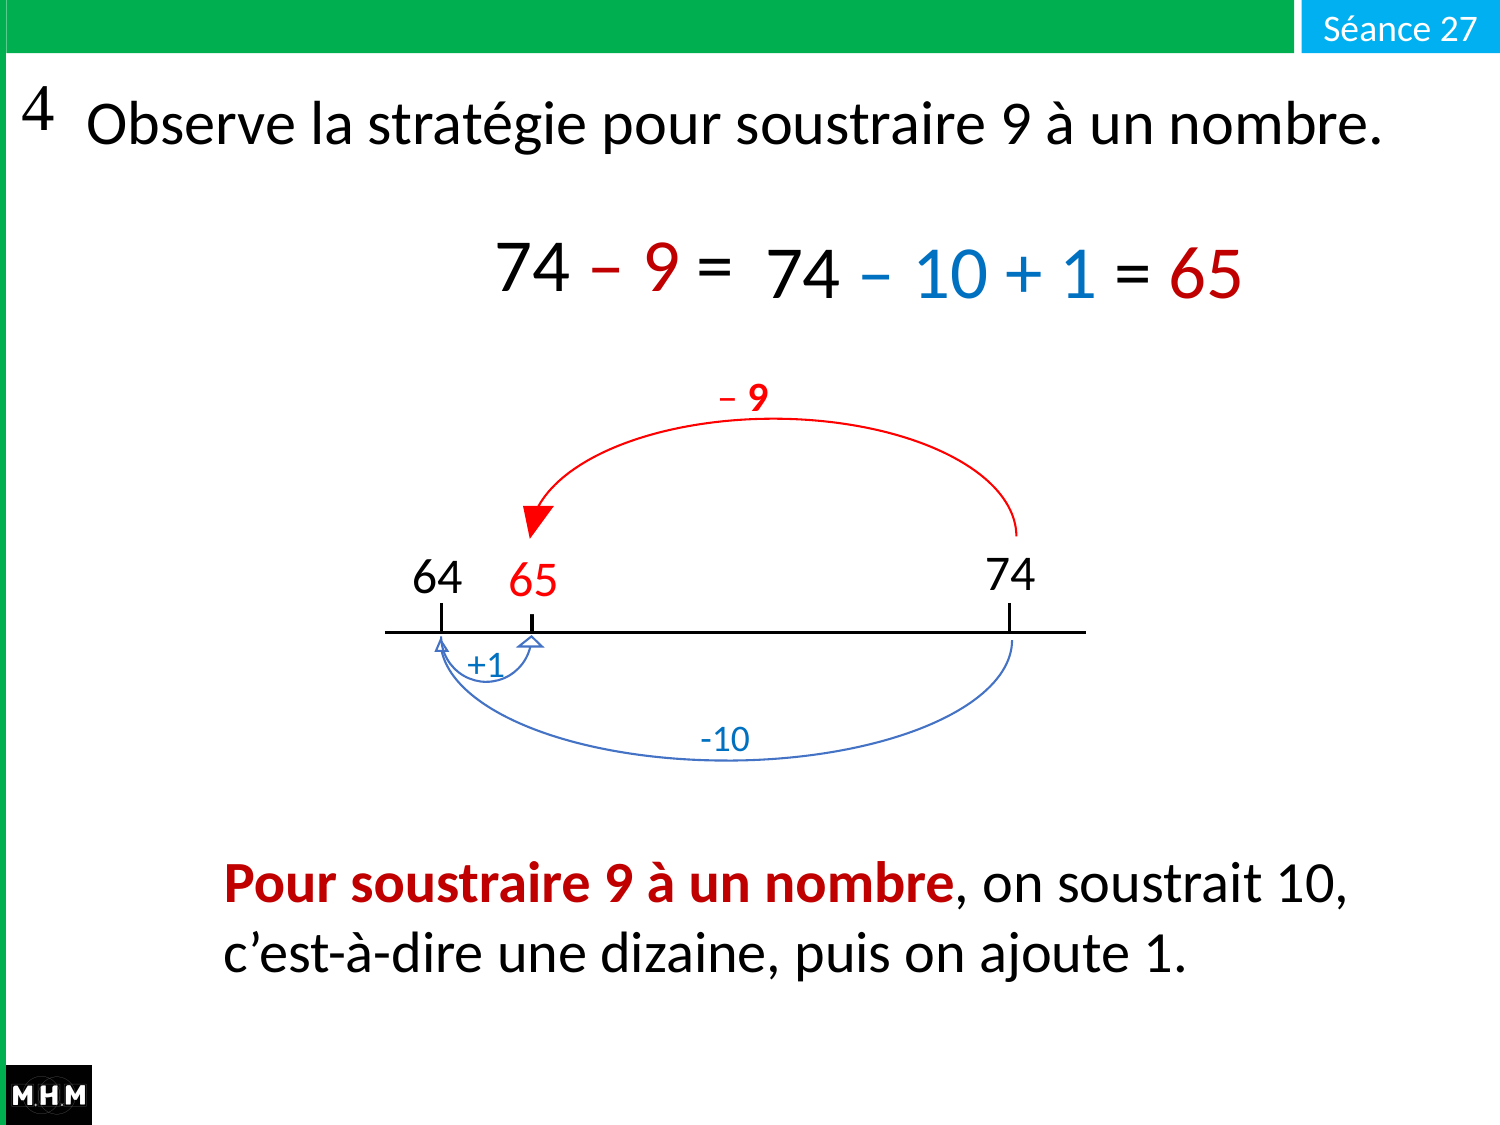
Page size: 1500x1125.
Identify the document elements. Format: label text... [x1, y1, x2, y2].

text_box 64 [397, 536, 486, 611]
text_box [529, 635, 545, 655]
text_box [466, 692, 610, 752]
text_box 74 [970, 533, 1120, 609]
text_box [434, 638, 452, 676]
text_box [523, 422, 702, 537]
text_box 74 – 9 = [479, 208, 750, 314]
title Observe la stratégie pour soustraire 9 à un nombre. [71, 60, 1500, 189]
text_box [825, 420, 1018, 537]
text_box 65 [493, 539, 579, 615]
text_box +1 [452, 634, 529, 692]
text_box ? [489, 537, 575, 613]
text_box -10 [610, 706, 825, 766]
text_box – 9 [702, 362, 825, 428]
text_box 74 – 10 + 1 = 65 [750, 210, 1402, 313]
text_box [440, 636, 452, 668]
text_box [825, 640, 1014, 755]
text_box Pour soustraire 9 à un nombre, on soustrait 10, c’est-à-dire une dizaine, puis on ajoute 1. [209, 836, 1380, 992]
picture [6, 1065, 92, 1125]
